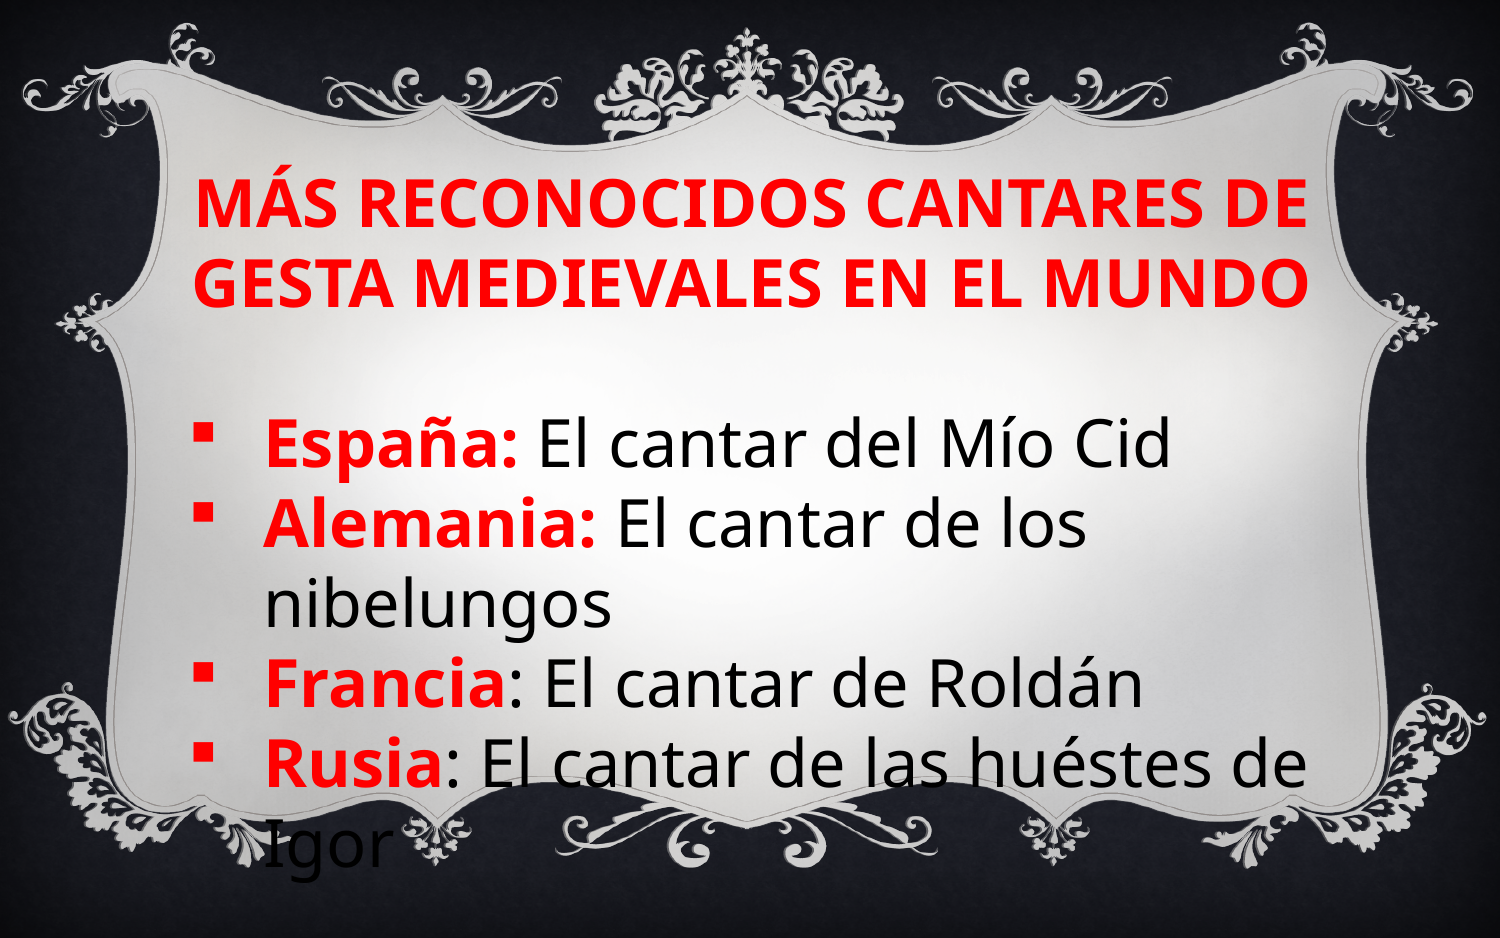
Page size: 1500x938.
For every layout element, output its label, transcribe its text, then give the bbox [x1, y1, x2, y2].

text_box MÁS RECONOCIDOS CANTARES DE GESTA MEDIEVALES EN EL MUNDO España: El cantar del Mío Cid Alemania: El cantar de los nibelungos Francia: El cantar de Roldán Rusia: El cantar de las huéstes de Igor [173, 153, 1332, 938]
picture [0, 0, 1500, 938]
